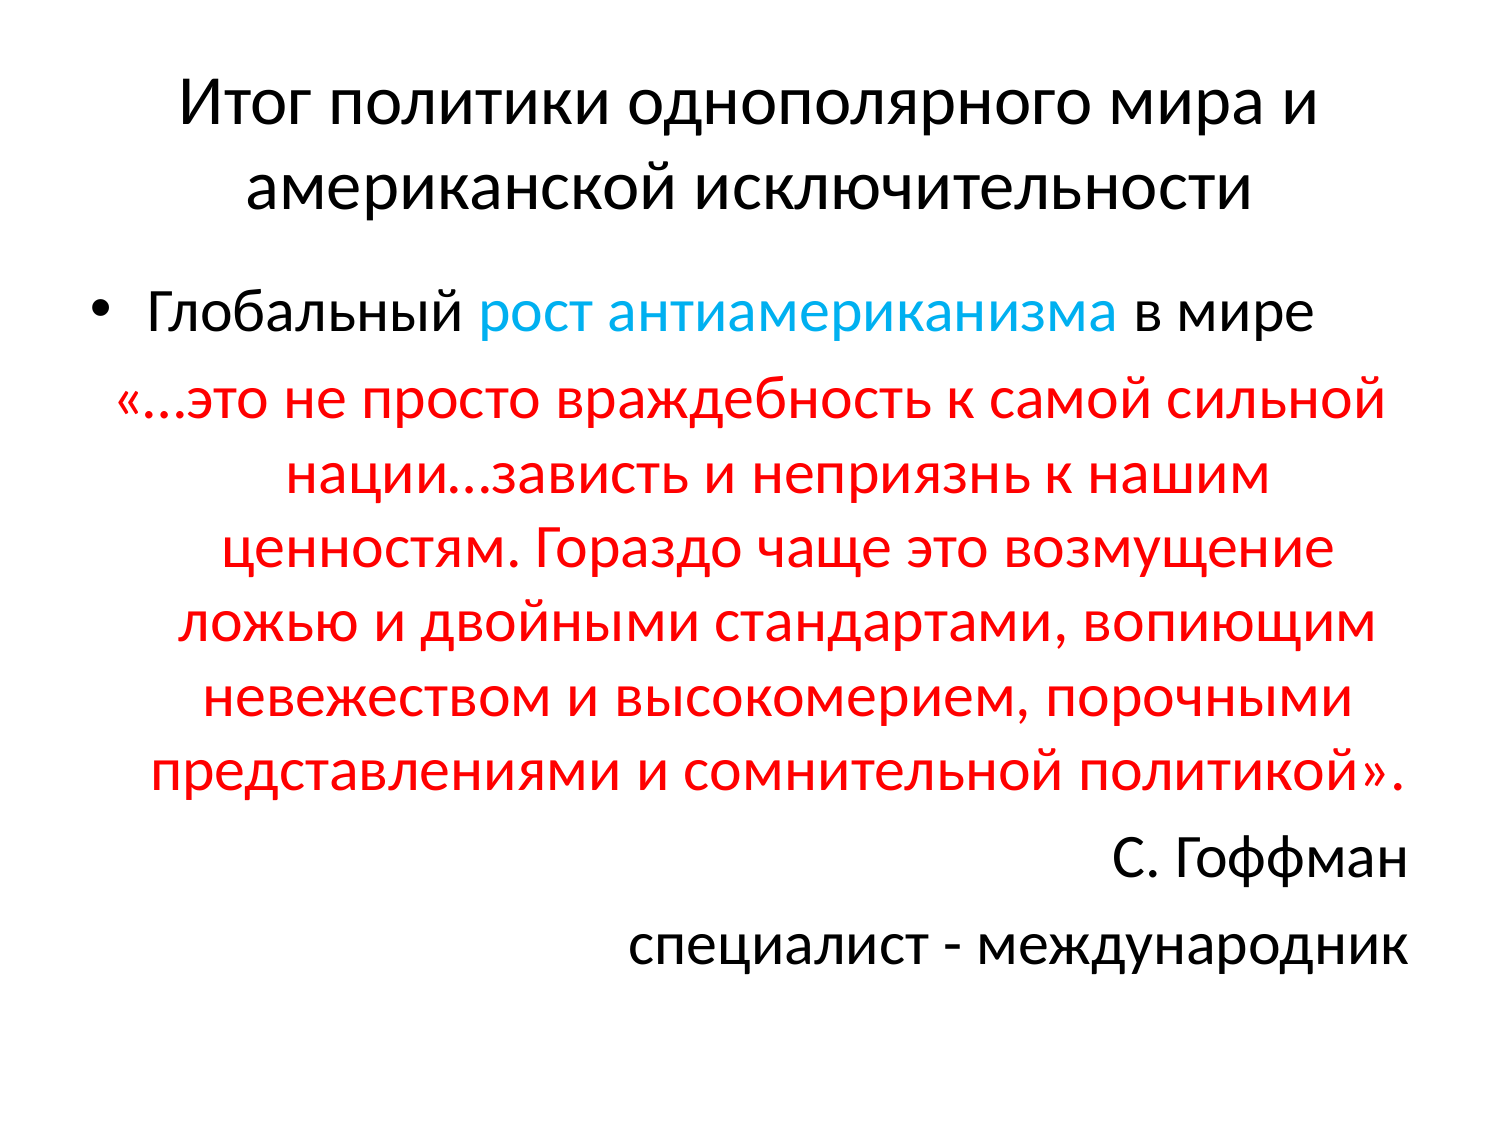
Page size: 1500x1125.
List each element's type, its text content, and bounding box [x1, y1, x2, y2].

text_box Глобальный рост антиамериканизма в мире «…это не просто враждебность к самой сильной нации…зависть и неприязнь к нашим ценностям. Гораздо чаще это возмущение ложью и двойными стандартами, вопиющим невежеством и высокомерием, порочными представлениями и сомнительной политикой». С. Гоффман специалист - международник [75, 262, 1425, 1005]
text_box Итог политики однополярного мира и американской исключительности [75, 45, 1425, 233]
